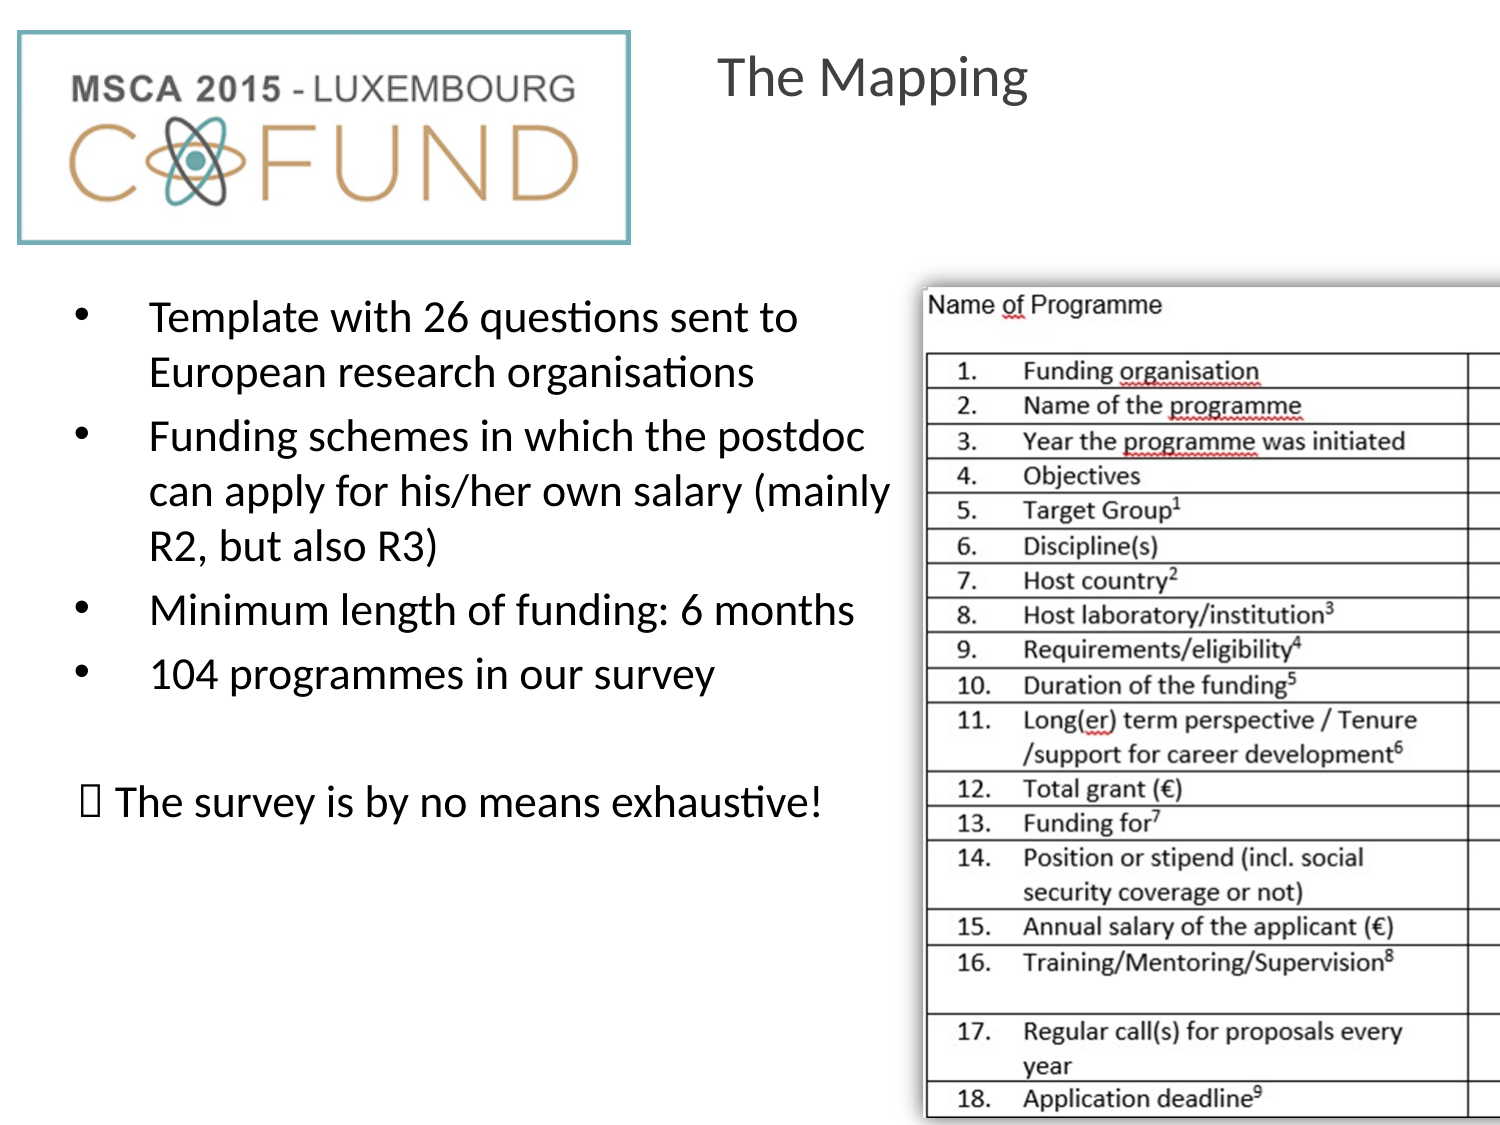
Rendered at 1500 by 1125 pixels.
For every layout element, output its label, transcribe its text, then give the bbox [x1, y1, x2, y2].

subtitle Template with 26 questions sent to European research organisations Funding schemes in which the postdoc can apply for his/her own salary (mainly R2, but also R3) Minimum length of funding: 6 months 104 programmes in our survey  The survey is by no means exhaustive! [58, 278, 886, 1000]
text_box The Mapping [702, 30, 1483, 245]
picture [17, 30, 631, 246]
picture [891, 255, 1500, 1125]
